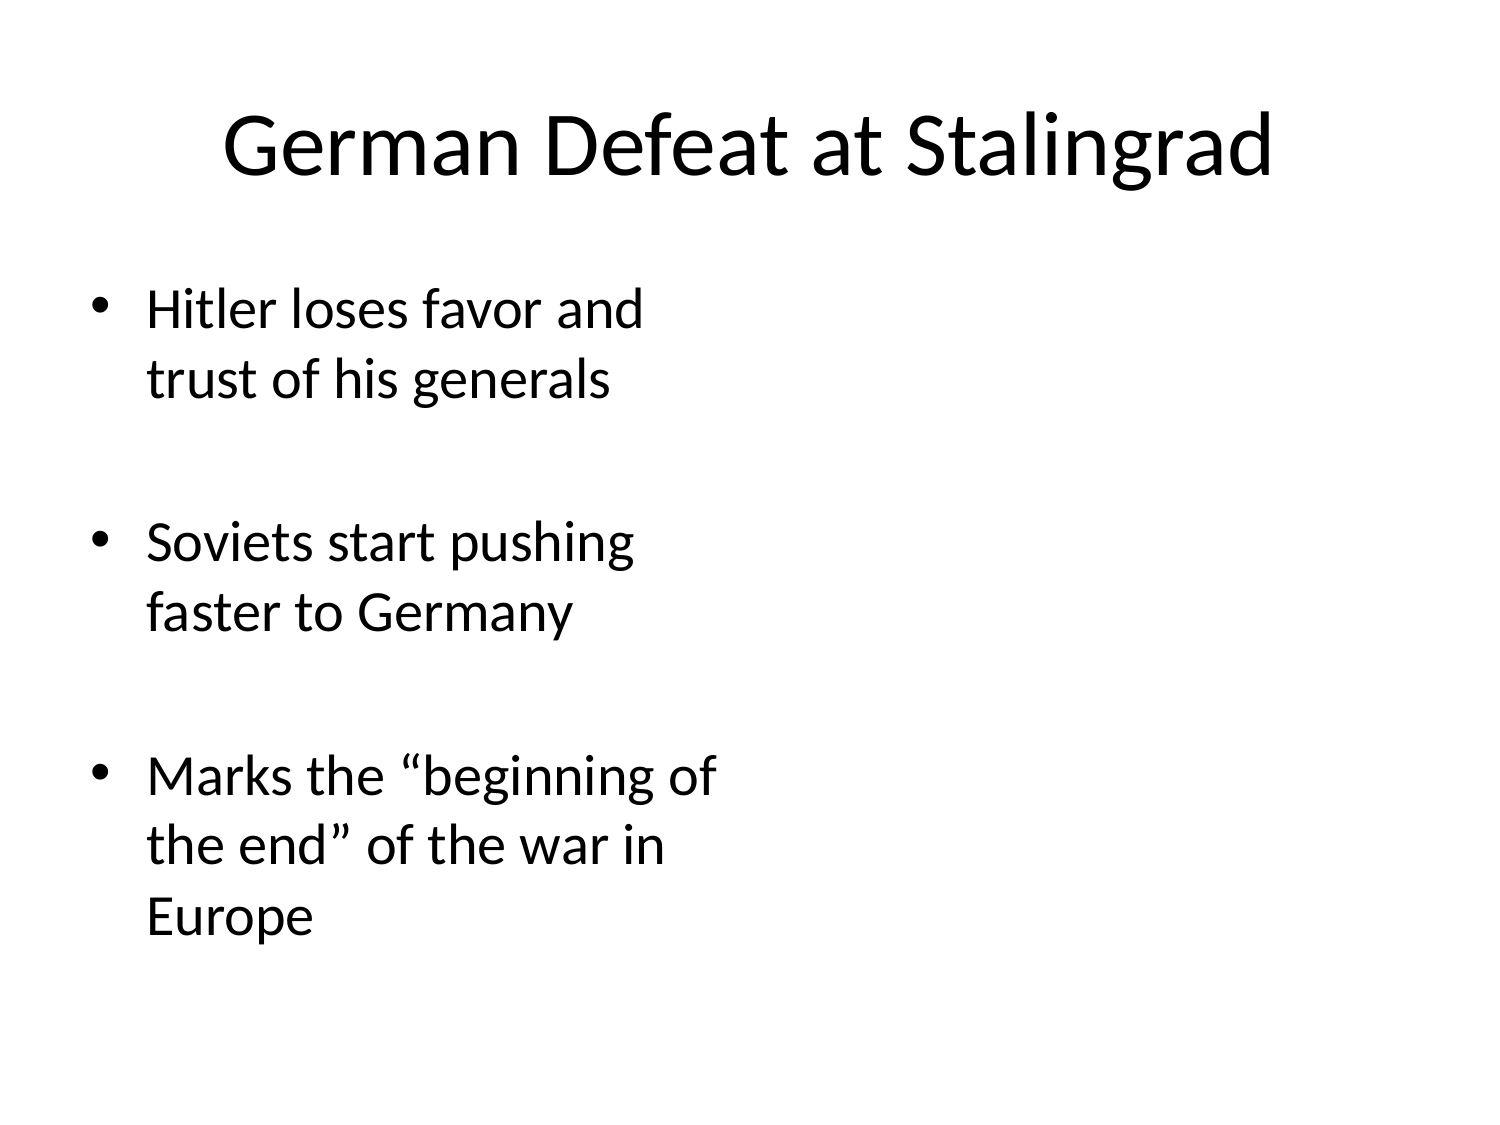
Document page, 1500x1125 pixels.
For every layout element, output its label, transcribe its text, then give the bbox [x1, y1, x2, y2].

list Hitler loses favor and trust of his generals Soviets start pushing faster to Germany Marks the “beginning of the end” of the war in Europe [75, 262, 738, 1005]
title German Defeat at Stalingrad [75, 45, 1425, 233]
